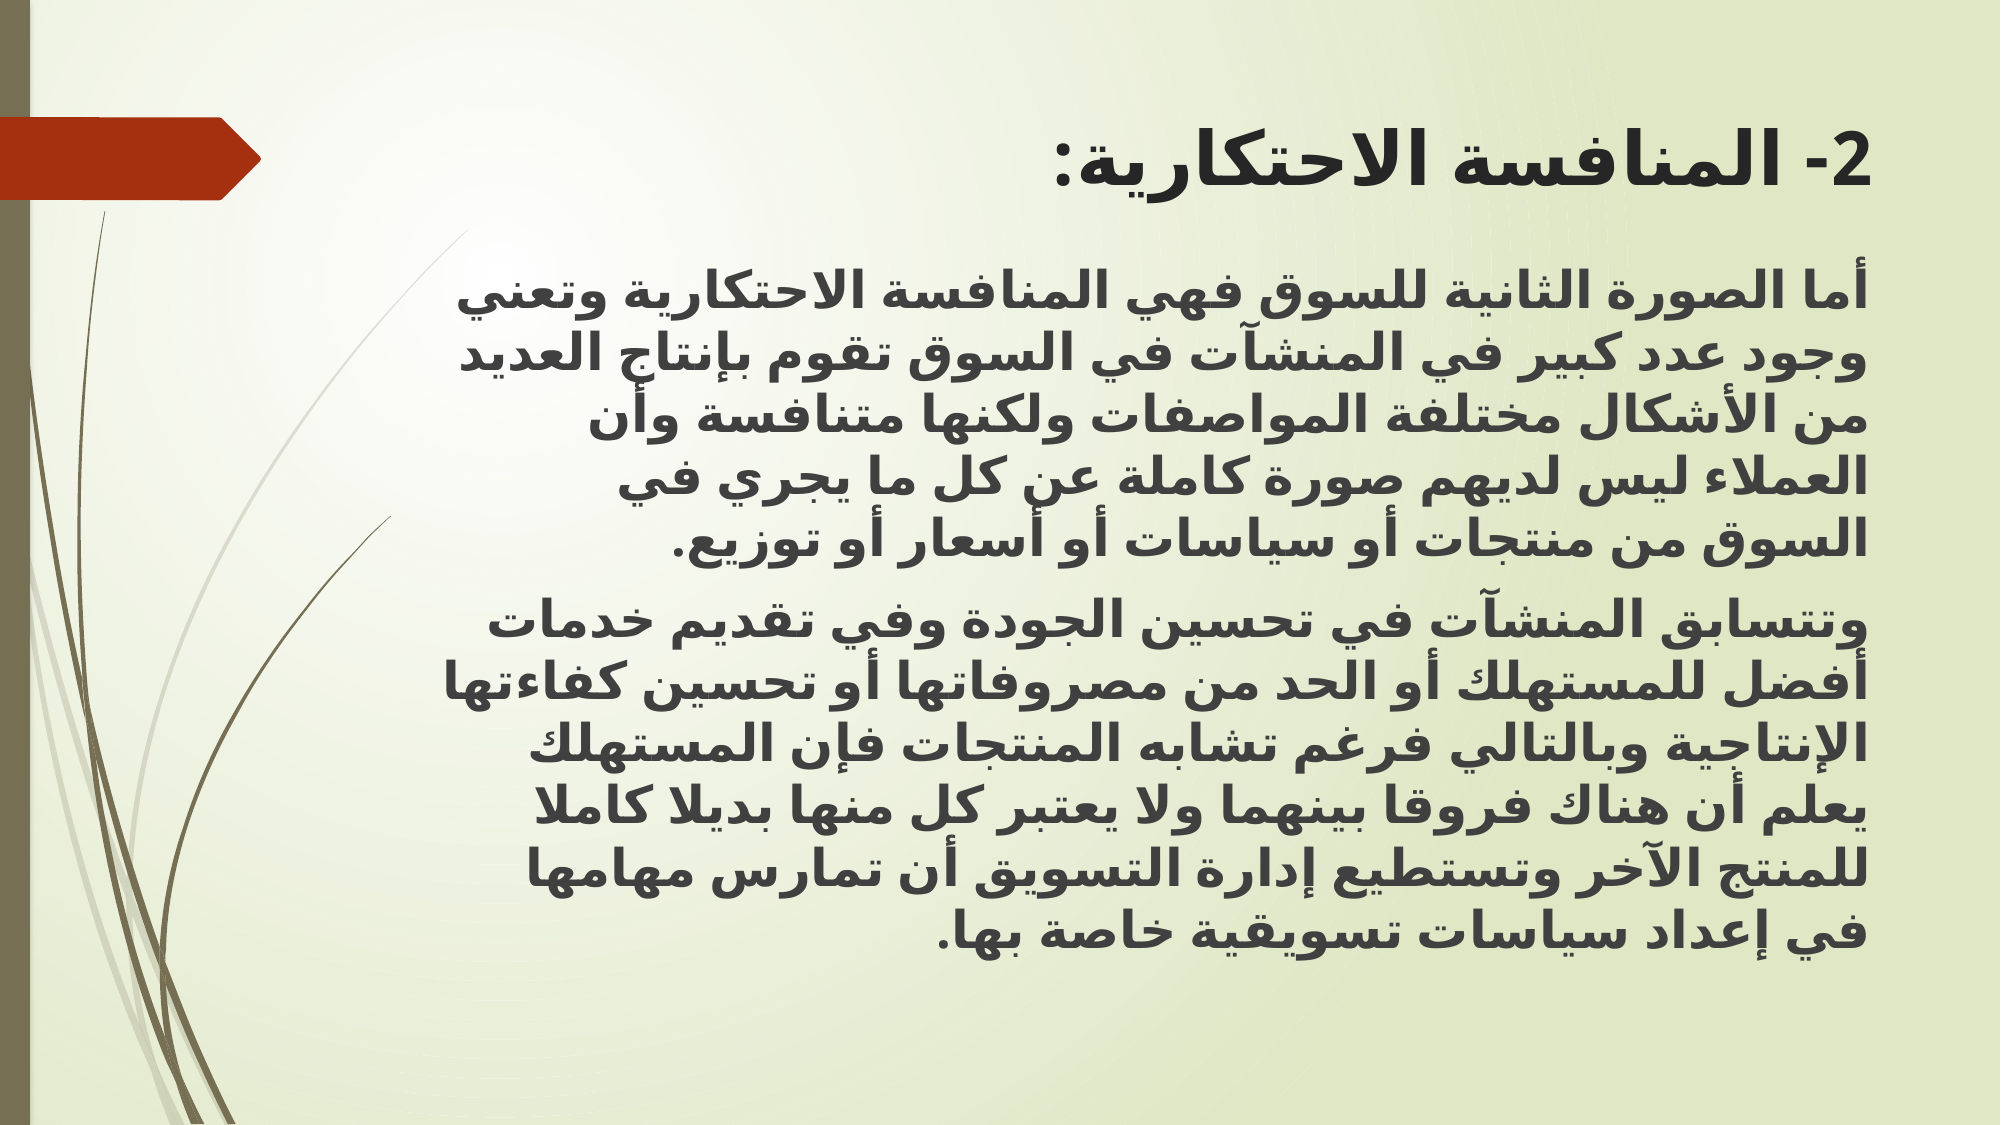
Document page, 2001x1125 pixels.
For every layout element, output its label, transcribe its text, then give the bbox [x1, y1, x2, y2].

list أما الصورة الثانية للسوق فهي المنافسة الاحتكارية وتعني وجود عدد كبير في المنشآت في السوق تقوم بإنتاج العديد من الأشكال مختلفة المواصفات ولكنها متنافسة وأن العملاء ليس لديهم صورة كاملة عن كل ما يجري في السوق من منتجات أو سياسات أو أسعار أو توزيع. وتتسابق المنشآت في تحسين الجودة وفي تقديم خدمات أفضل للمستهلك أو الحد من مصروفاتها أو تحسين كفاءتها الإنتاجية وبالتالي فرغم تشابه المنتجات فإن المستهلك يعلم أن هناك فروقا بينهما ولا يعتبر كل منها بديلا كاملا للمنتج الآخر وتستطيع إدارة التسويق أن تمارس مهامها في إعداد سياسات تسويقية خاصة بها. [424, 248, 1888, 1032]
title 2- المنافسة الاحتكارية: [425, 102, 1888, 248]
